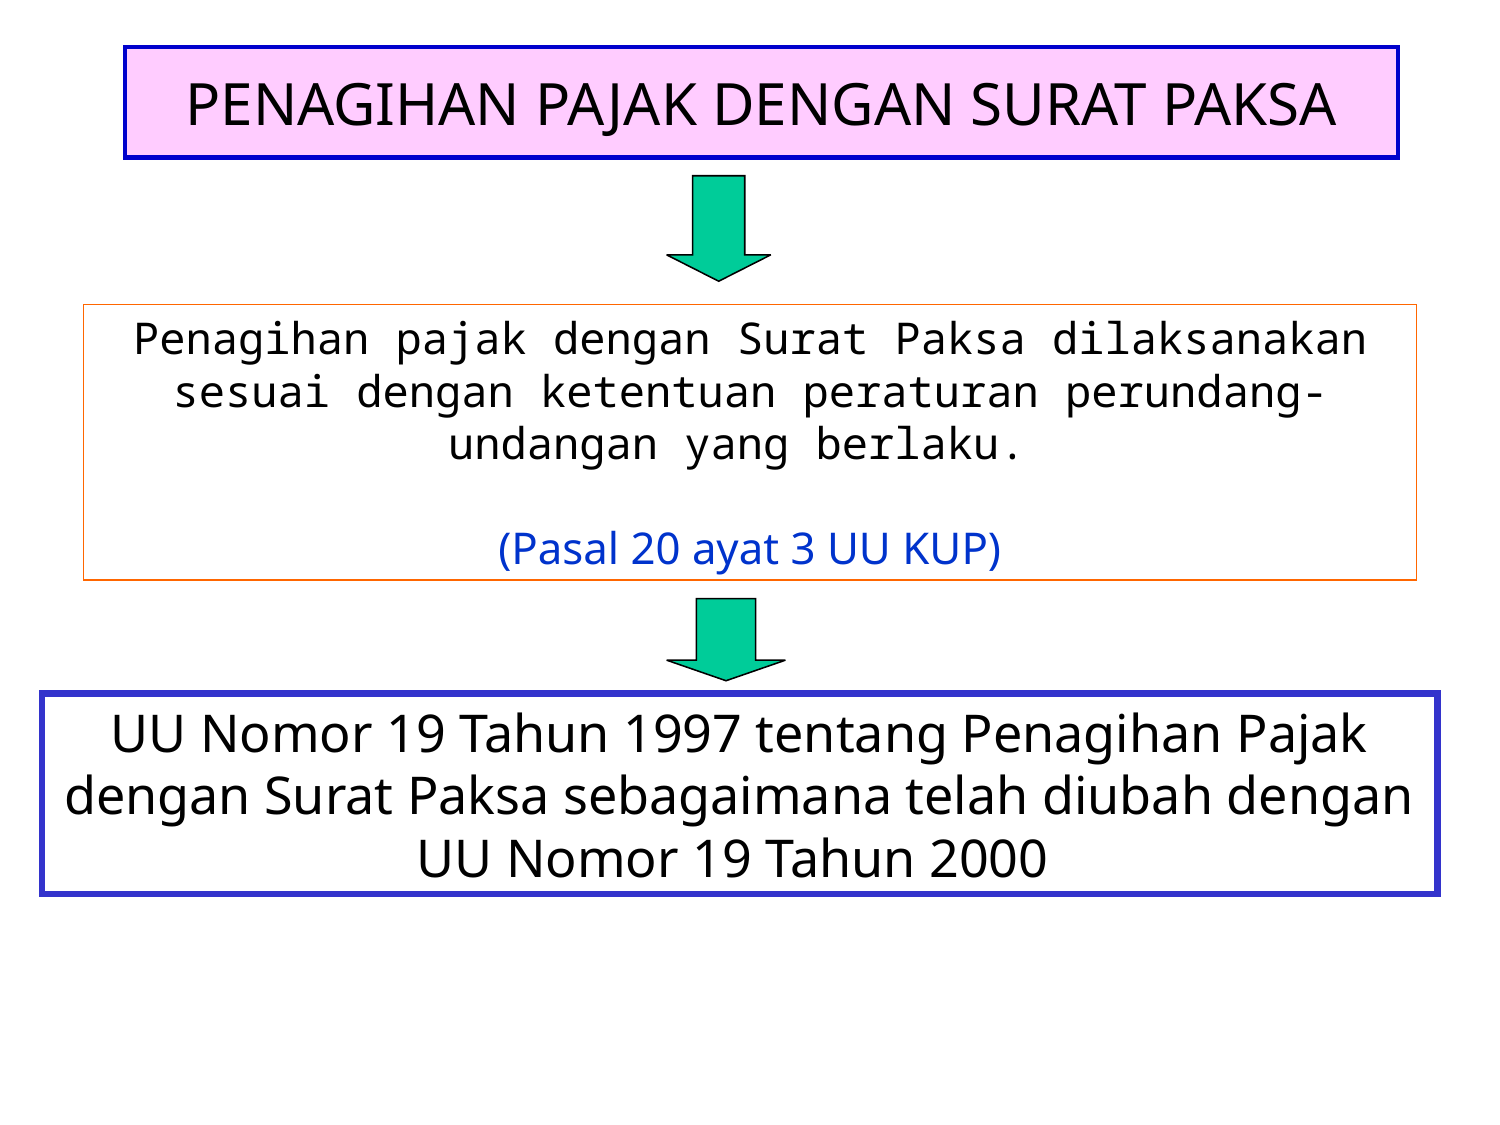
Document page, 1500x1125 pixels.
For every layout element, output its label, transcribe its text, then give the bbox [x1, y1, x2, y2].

title PENAGIHAN PAJAK DENGAN SURAT PAKSA [124, 46, 1399, 159]
text_box UU Nomor 19 Tahun 1997 tentang Penagihan Pajak dengan Surat Paksa sebagaimana telah diubah dengan UU Nomor 19 Tahun 2000 [41, 693, 1438, 894]
text_box [666, 175, 771, 282]
text_box [666, 598, 786, 681]
text_box Penagihan pajak dengan Surat Paksa dilaksanakan sesuai dengan ketentuan peraturan perundang-undangan yang berlaku. (Pasal 20 ayat 3 UU KUP) [83, 304, 1417, 581]
